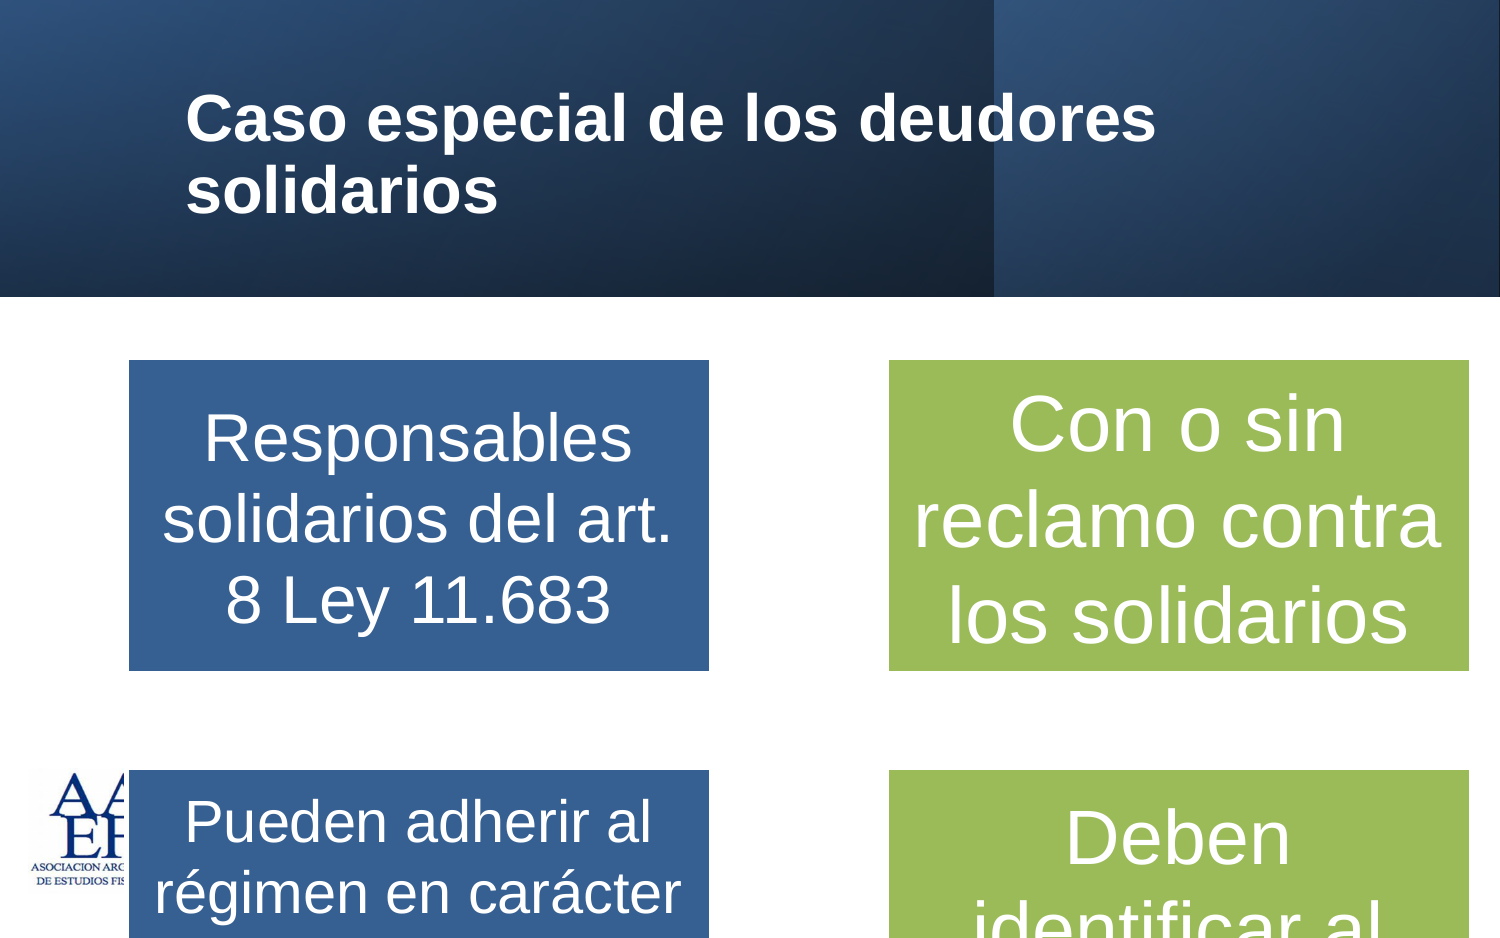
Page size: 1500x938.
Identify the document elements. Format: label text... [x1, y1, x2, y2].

text_box [0, 0, 1500, 299]
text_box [126, 357, 1472, 863]
text_box [0, 299, 1500, 938]
text_box Caso especial de los deudores solidarios [170, 47, 1366, 264]
picture [28, 768, 171, 895]
